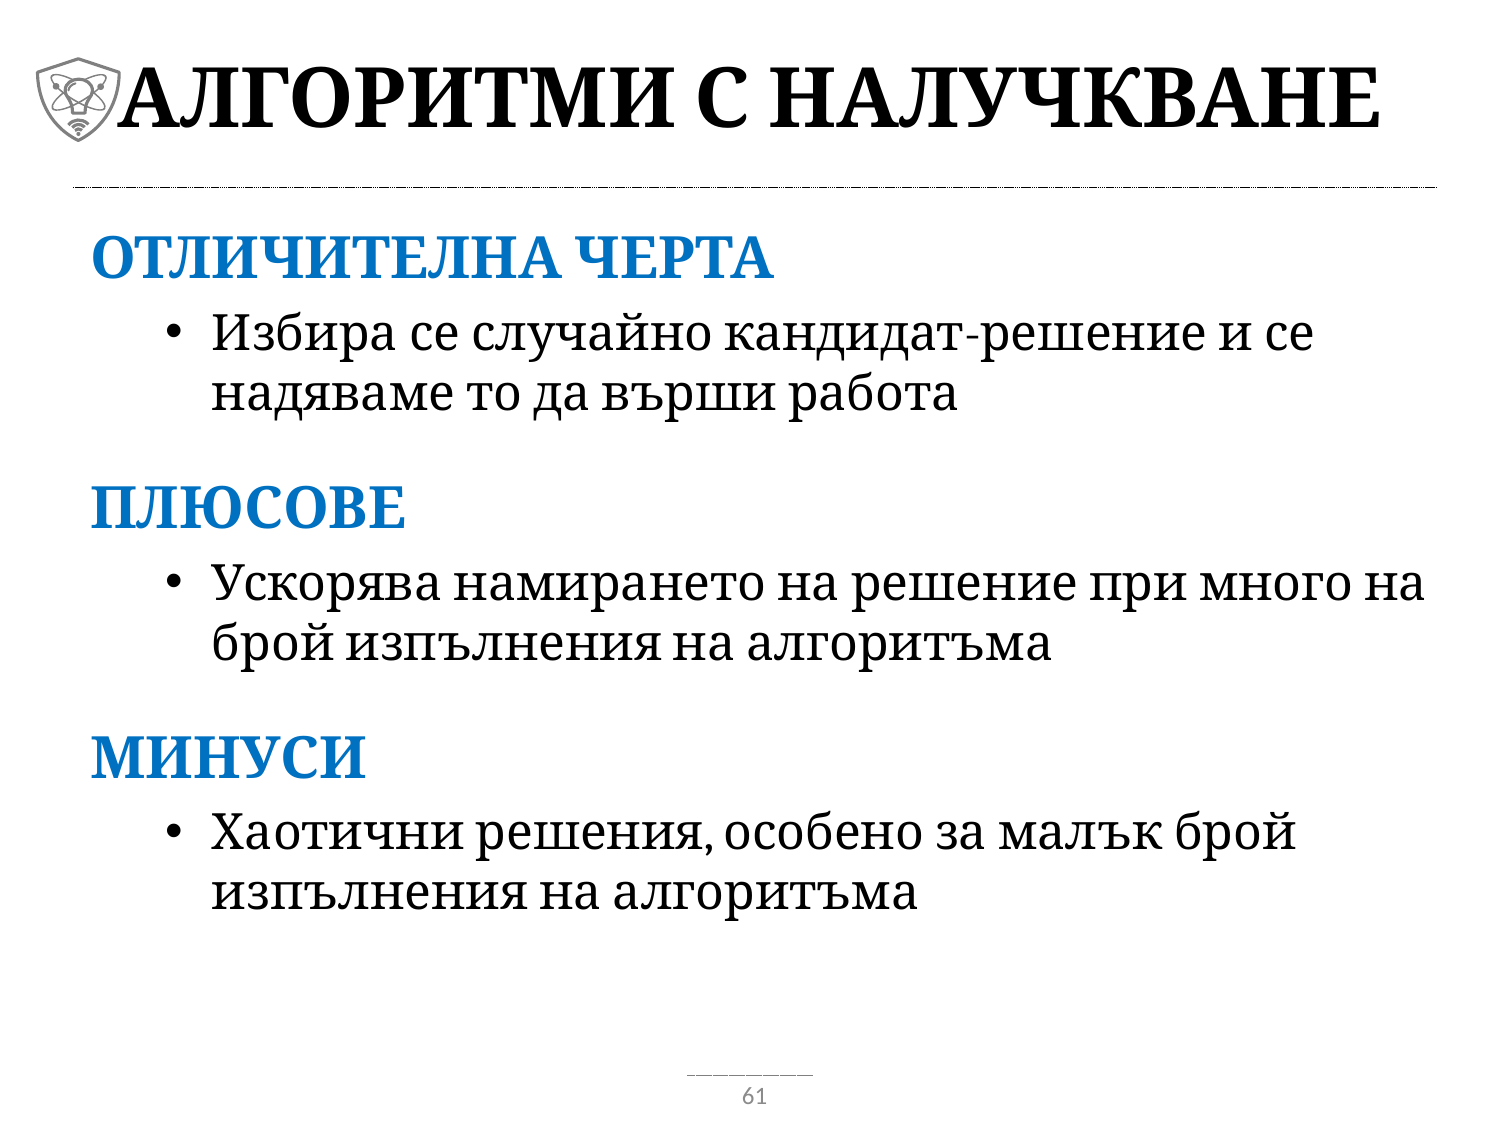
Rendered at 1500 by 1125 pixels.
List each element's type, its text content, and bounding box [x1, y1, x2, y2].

list Отличителна черта Избира се случайно кандидат-решение и се надяваме то да върши работа Плюсове Ускорява намирането на решение при много на брой изпълнения на алгоритъма Минуси Хаотични решения, особено за малък брой изпълнения на алгоритъма [75, 212, 1450, 1063]
title Алгоритми с налучкване [0, 0, 1500, 188]
slide_number 61 [579, 1065, 930, 1125]
